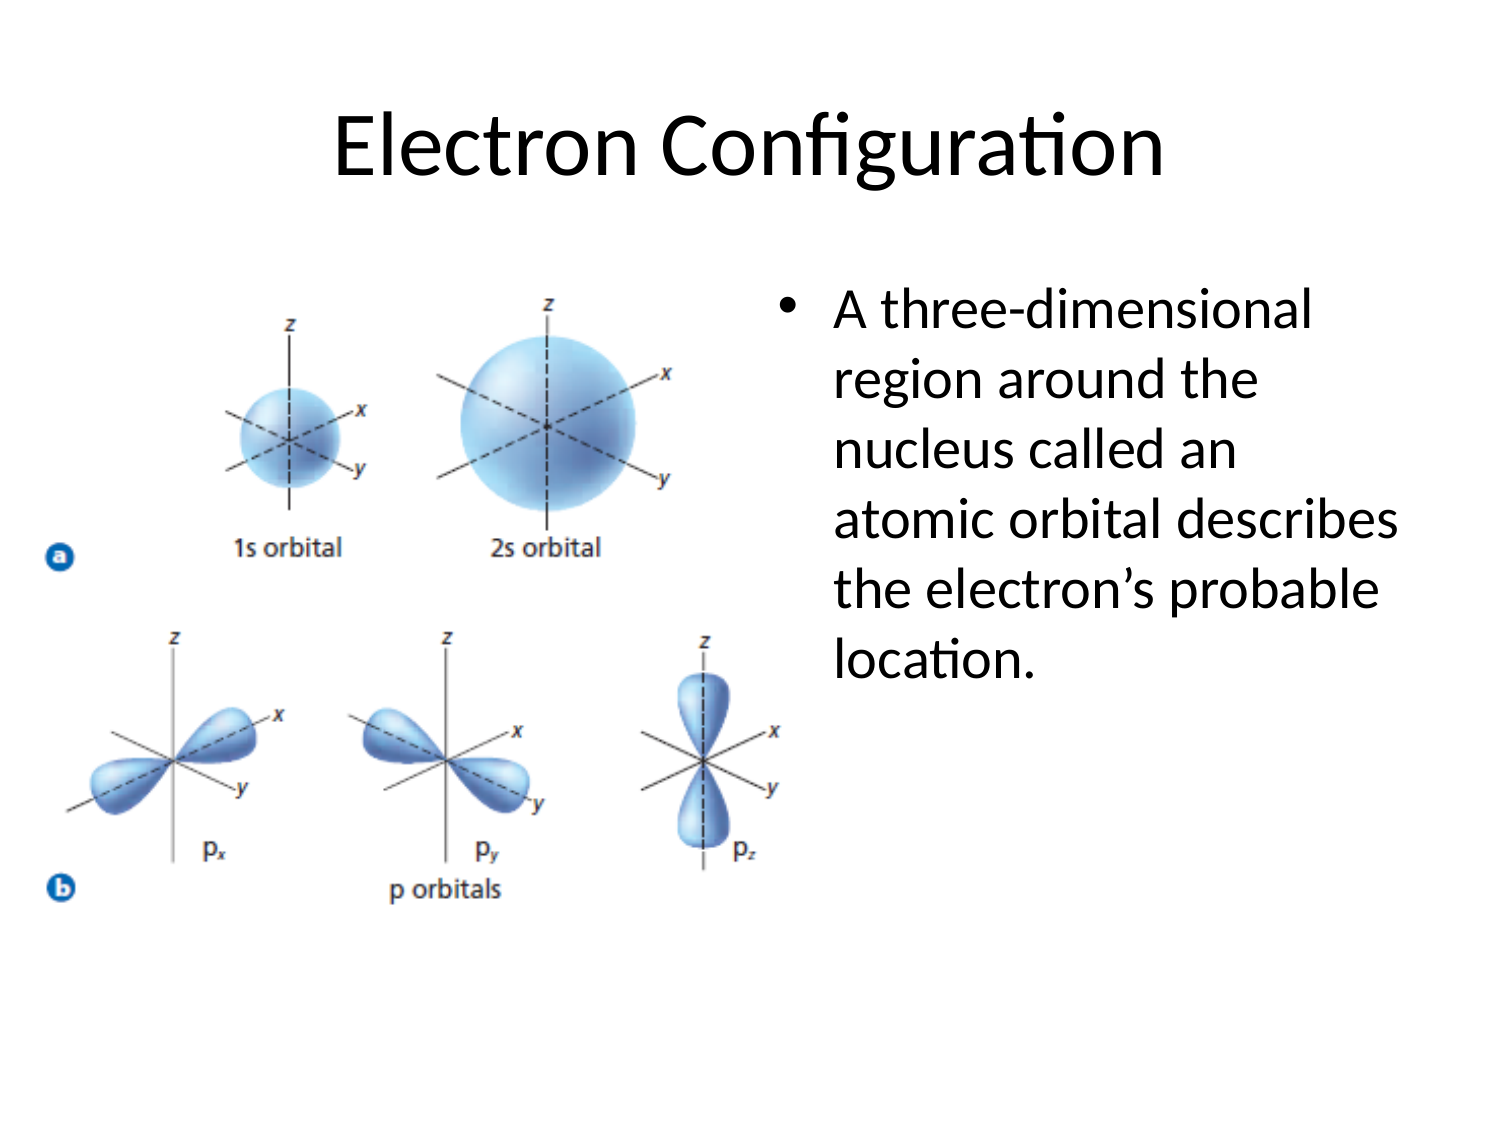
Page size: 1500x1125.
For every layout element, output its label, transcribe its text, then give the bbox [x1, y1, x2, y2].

list A three-dimensional region around the nucleus called an atomic orbital describes the electron’s probable location. [762, 262, 1425, 1005]
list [26, 285, 801, 913]
title Electron Configuration [75, 45, 1425, 233]
